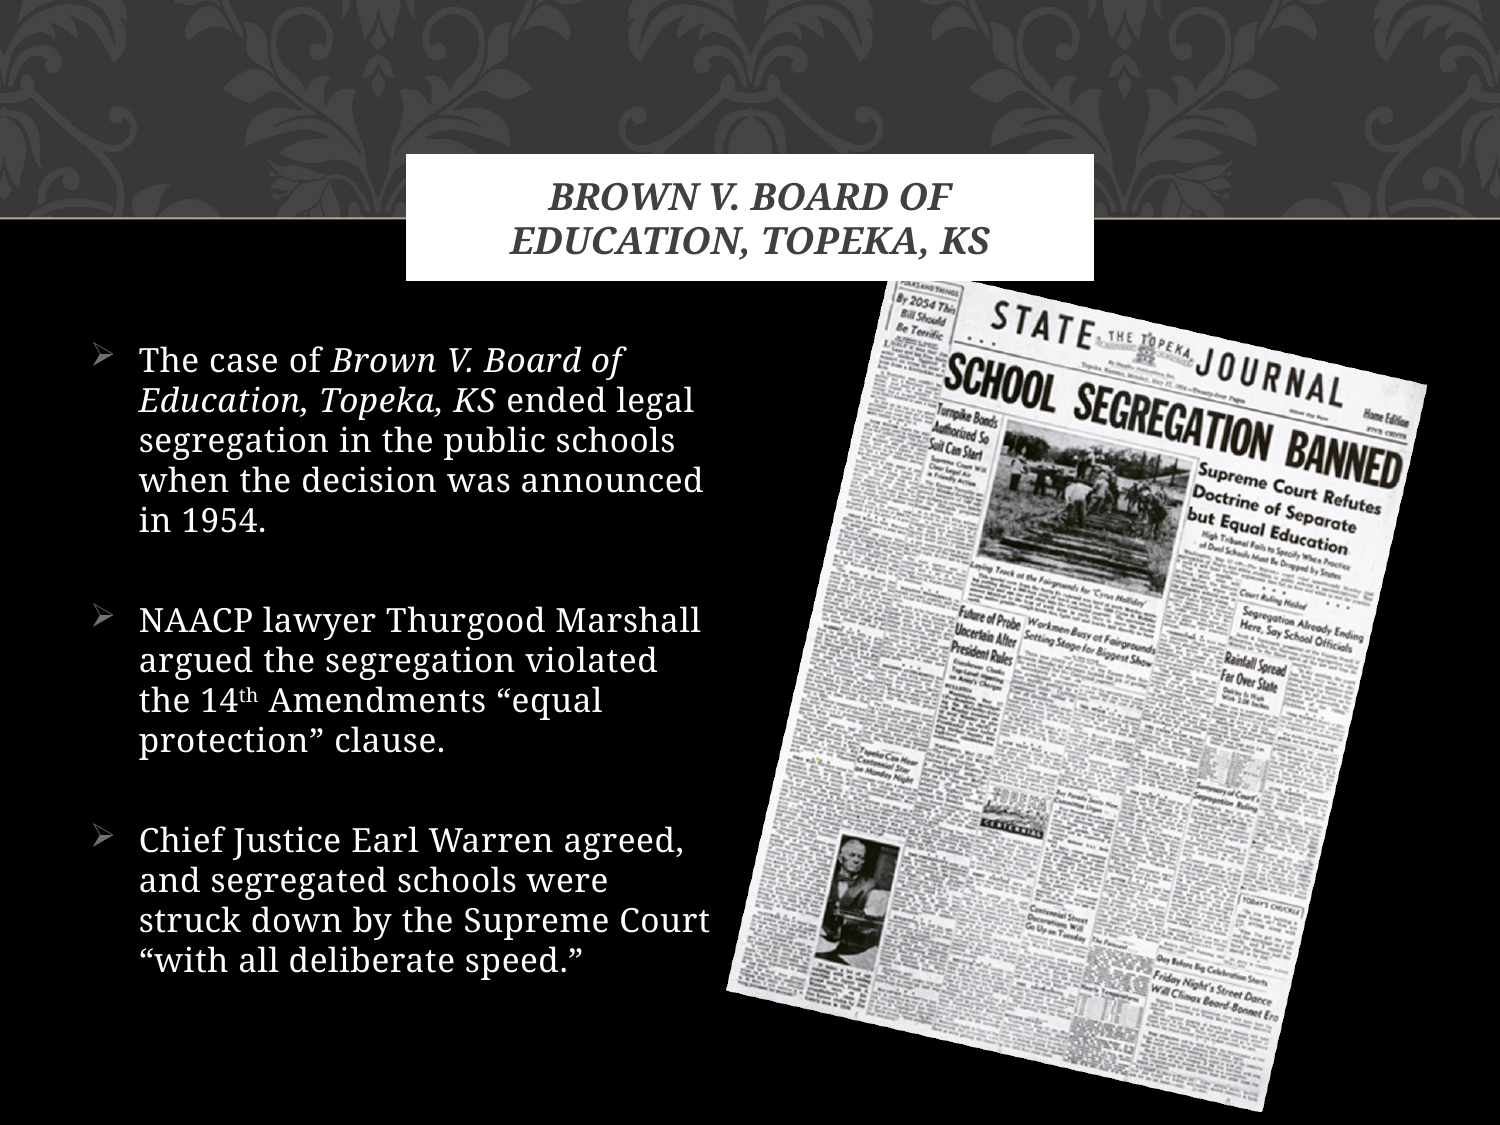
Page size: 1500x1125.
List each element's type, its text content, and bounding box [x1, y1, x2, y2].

list The case of Brown V. Board of Education, Topeka, KS ended legal segregation in the public schools when the decision was announced in 1954. NAACP lawyer Thurgood Marshall argued the segregation violated the 14th Amendments “equal protection” clause. Chief Justice Earl Warren agreed, and segregated schools were struck down by the Supreme Court “with all deliberate speed.” [75, 331, 735, 989]
picture [726, 670, 800, 1007]
picture [1040, 1061, 1273, 1112]
title Brown V. Board of Education, Topeka, KS [406, 154, 1094, 281]
picture [1352, 368, 1427, 712]
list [800, 313, 1352, 1061]
picture [881, 281, 1106, 313]
